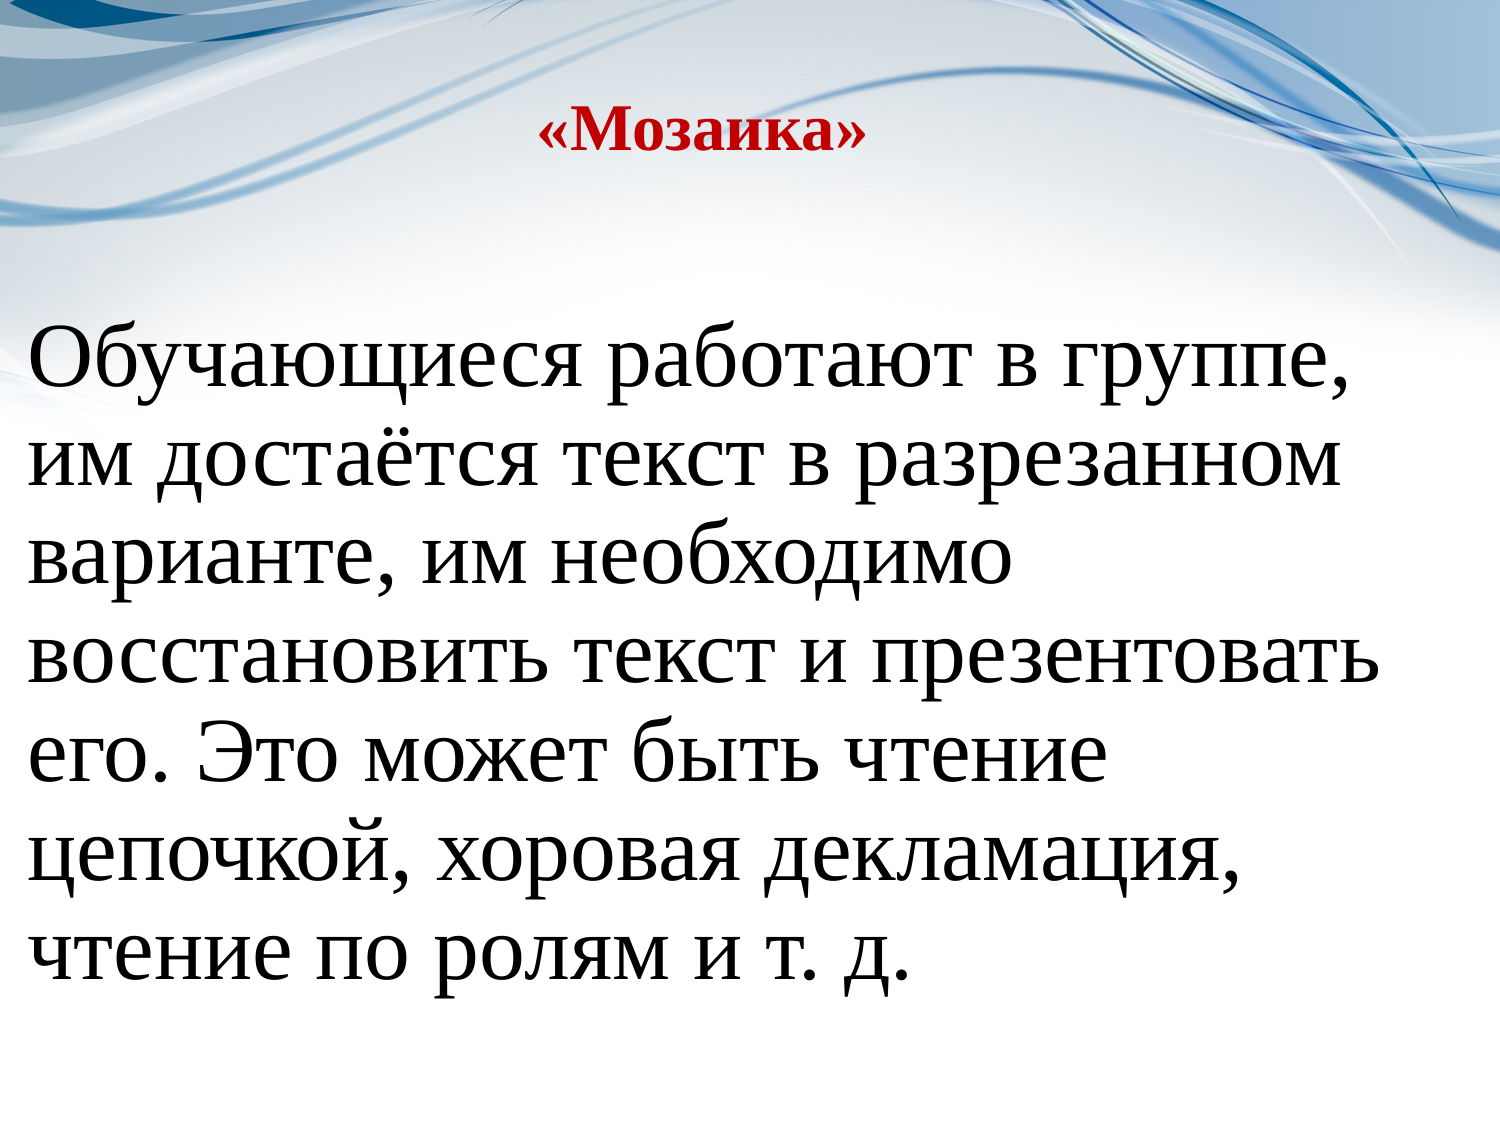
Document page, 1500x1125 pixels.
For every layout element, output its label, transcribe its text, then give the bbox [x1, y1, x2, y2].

title «Мозаика» [103, 59, 1397, 278]
list Обучающиеся работают в группе, им достаётся текст в разрезанном варианте, им необходимо восстановить текст и презентовать его. Это может быть чтение цепочкой, хоровая декламация, чтение по ролям и т. д. [12, 299, 1483, 1052]
picture [0, 0, 1500, 1125]
